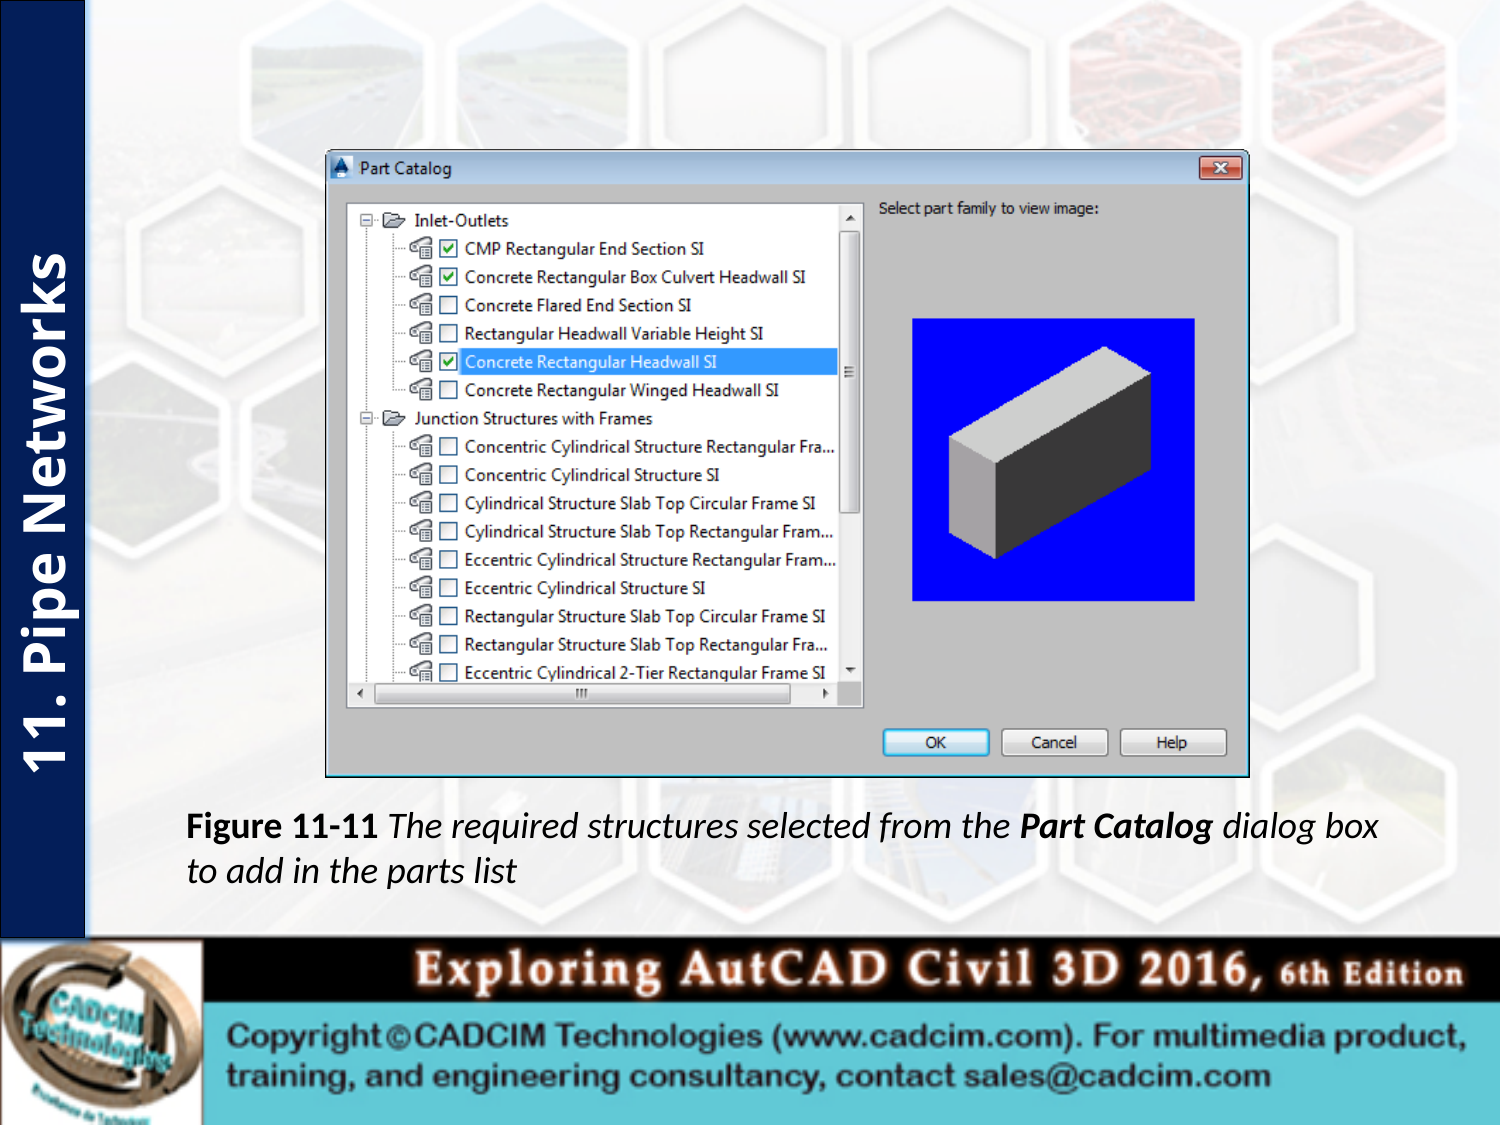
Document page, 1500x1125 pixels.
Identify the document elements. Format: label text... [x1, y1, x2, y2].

picture [0, 0, 1500, 1125]
text_box Figure 11-11 The required structures selected from the Part Catalog dialog box to add in the parts list [171, 794, 1413, 899]
